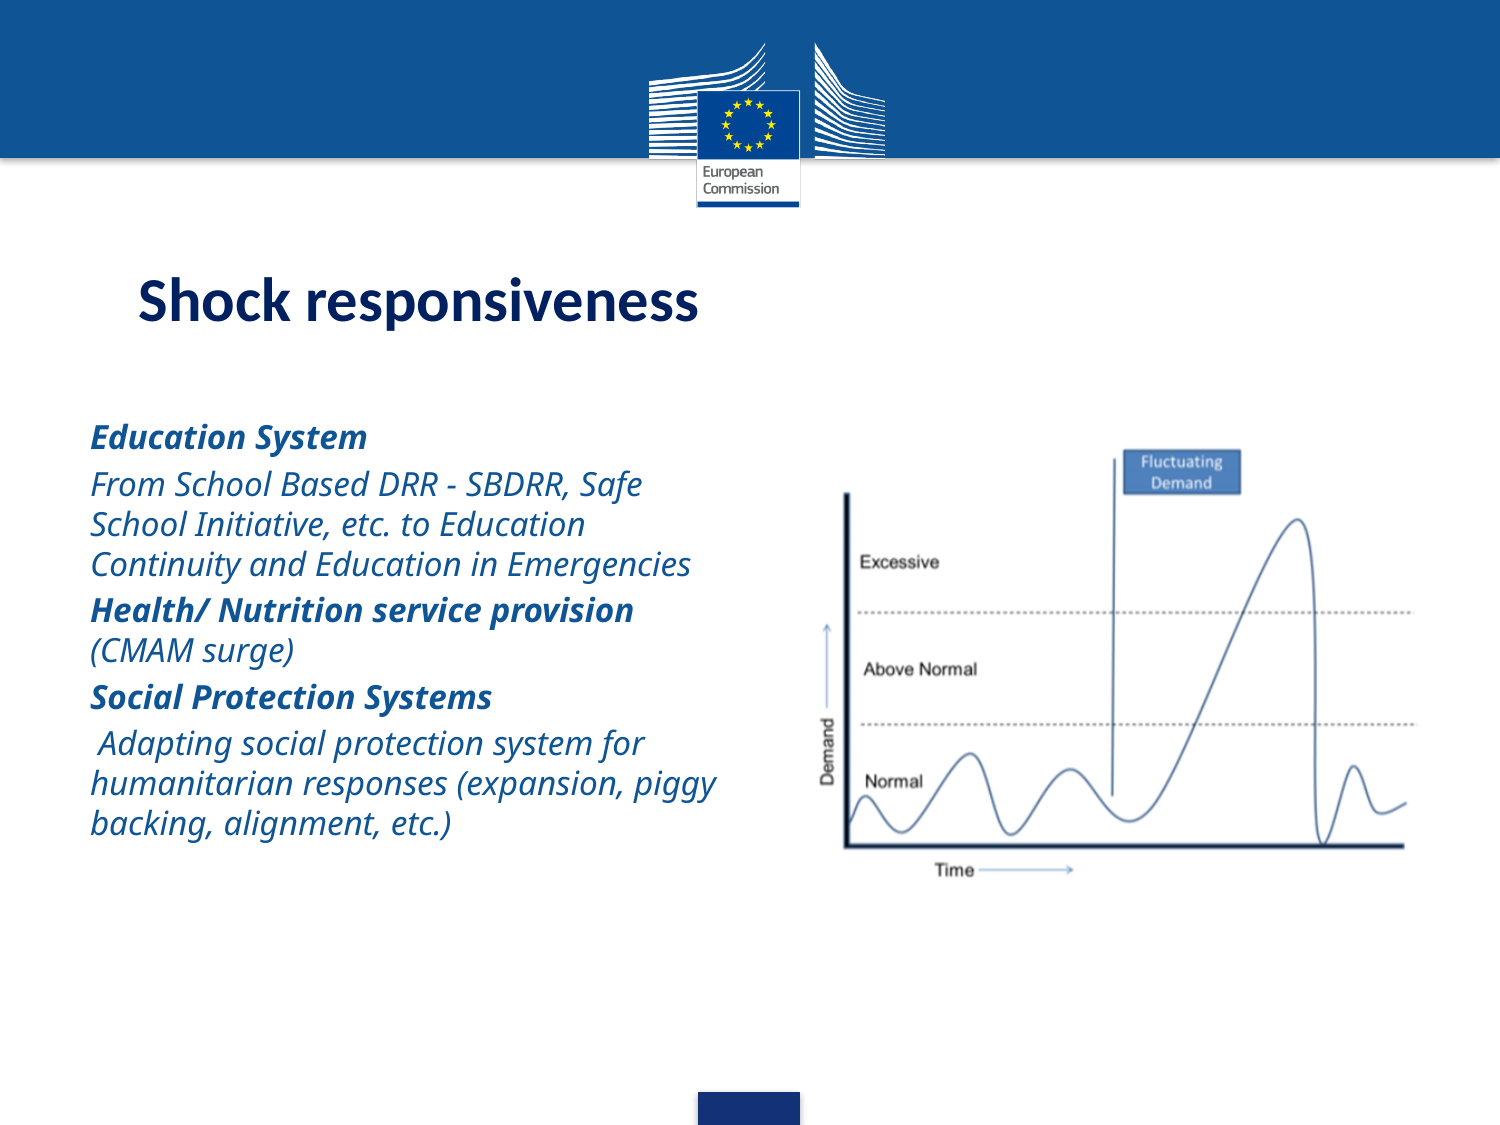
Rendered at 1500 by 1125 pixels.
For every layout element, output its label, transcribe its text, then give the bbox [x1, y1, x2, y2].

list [816, 432, 1434, 916]
list Education System From School Based DRR - SBDRR, Safe School Initiative, etc. to Education Continuity and Education in Emergencies Health/ Nutrition service provision (CMAM surge) Social Protection Systems Adapting social protection system for humanitarian responses (expansion, piggy backing, alignment, etc.) [75, 408, 738, 988]
title Shock responsiveness [64, 219, 1415, 374]
picture [649, 42, 885, 208]
